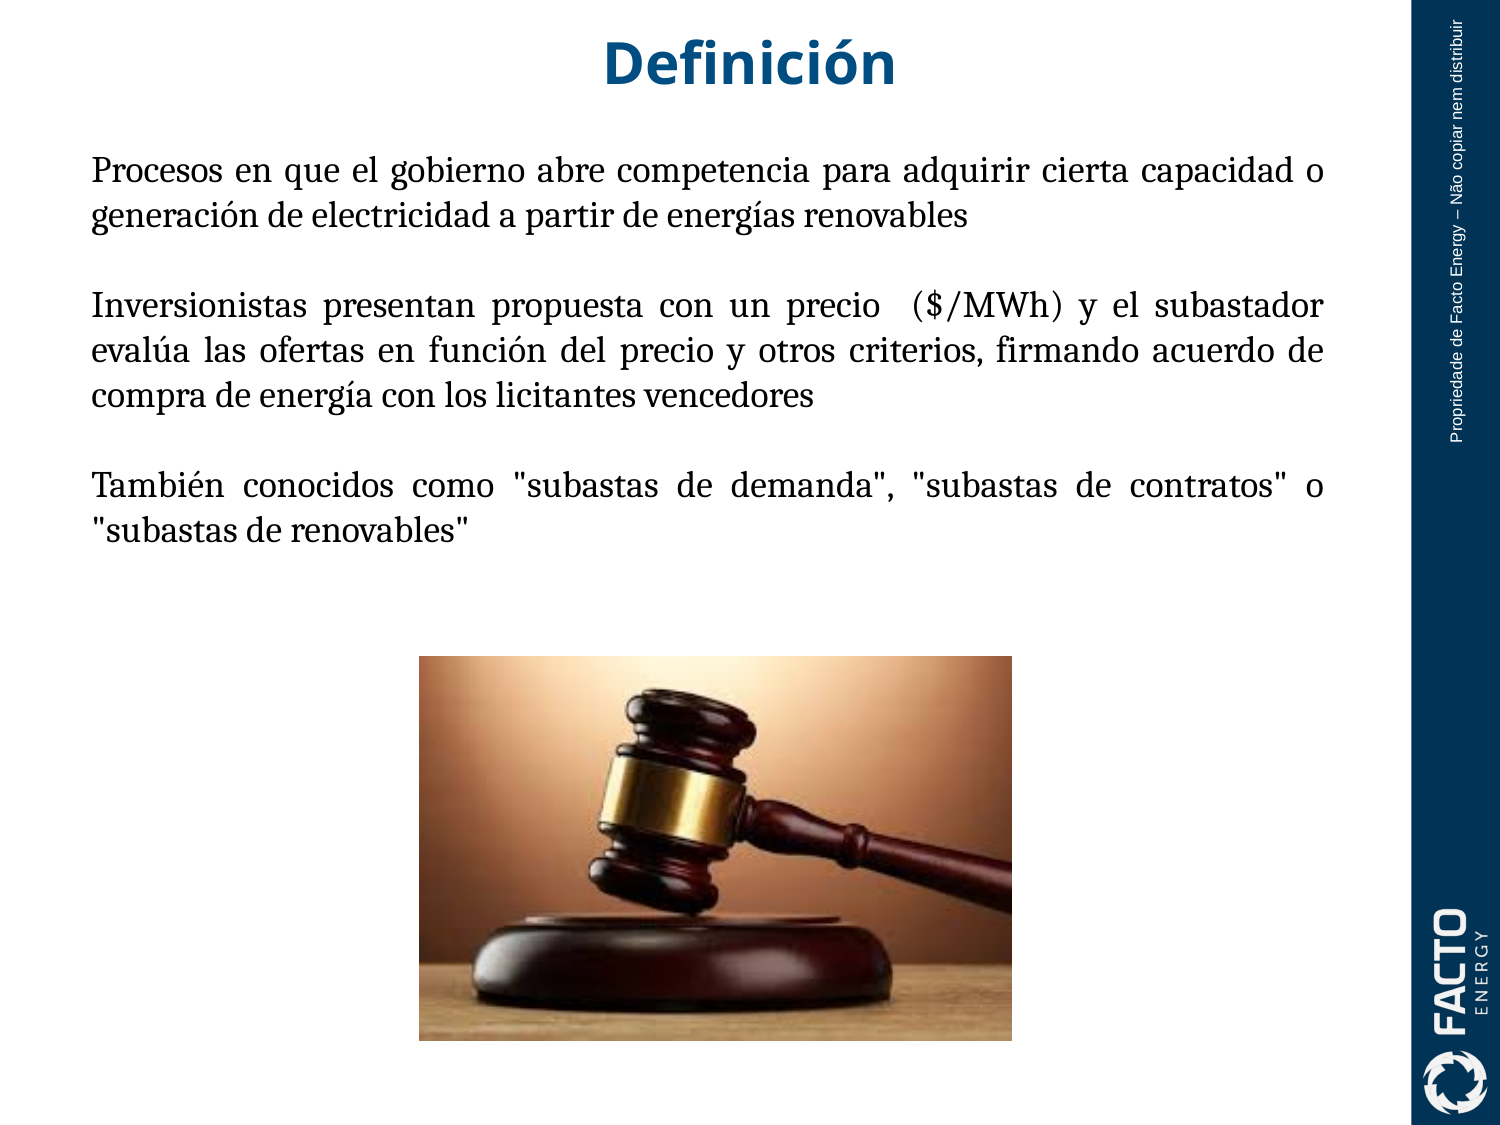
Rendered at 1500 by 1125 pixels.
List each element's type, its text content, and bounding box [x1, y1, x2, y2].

text_box [1411, 0, 1500, 974]
text_box Procesos en que el gobierno abre competencia para adquirir cierta capacidad o generación de electricidad a partir de energías renovables Inversionistas presentan propuesta con un precio ($/MWh) y el subastador evalúa las ofertas en función del precio y otros criterios, firmando acuerdo de compra de energía con los licitantes vencedores También conocidos como "subastas de demanda", "subastas de contratos" o "subastas de renovables" [76, 137, 1341, 557]
text_box Propriedade de Facto Energy – Não copiar nem distribuir [1437, 4, 1473, 458]
text_box [1411, 1055, 1500, 1125]
text_box Definición [332, 19, 1168, 104]
picture [1349, 906, 1500, 1118]
picture [418, 656, 1012, 1042]
